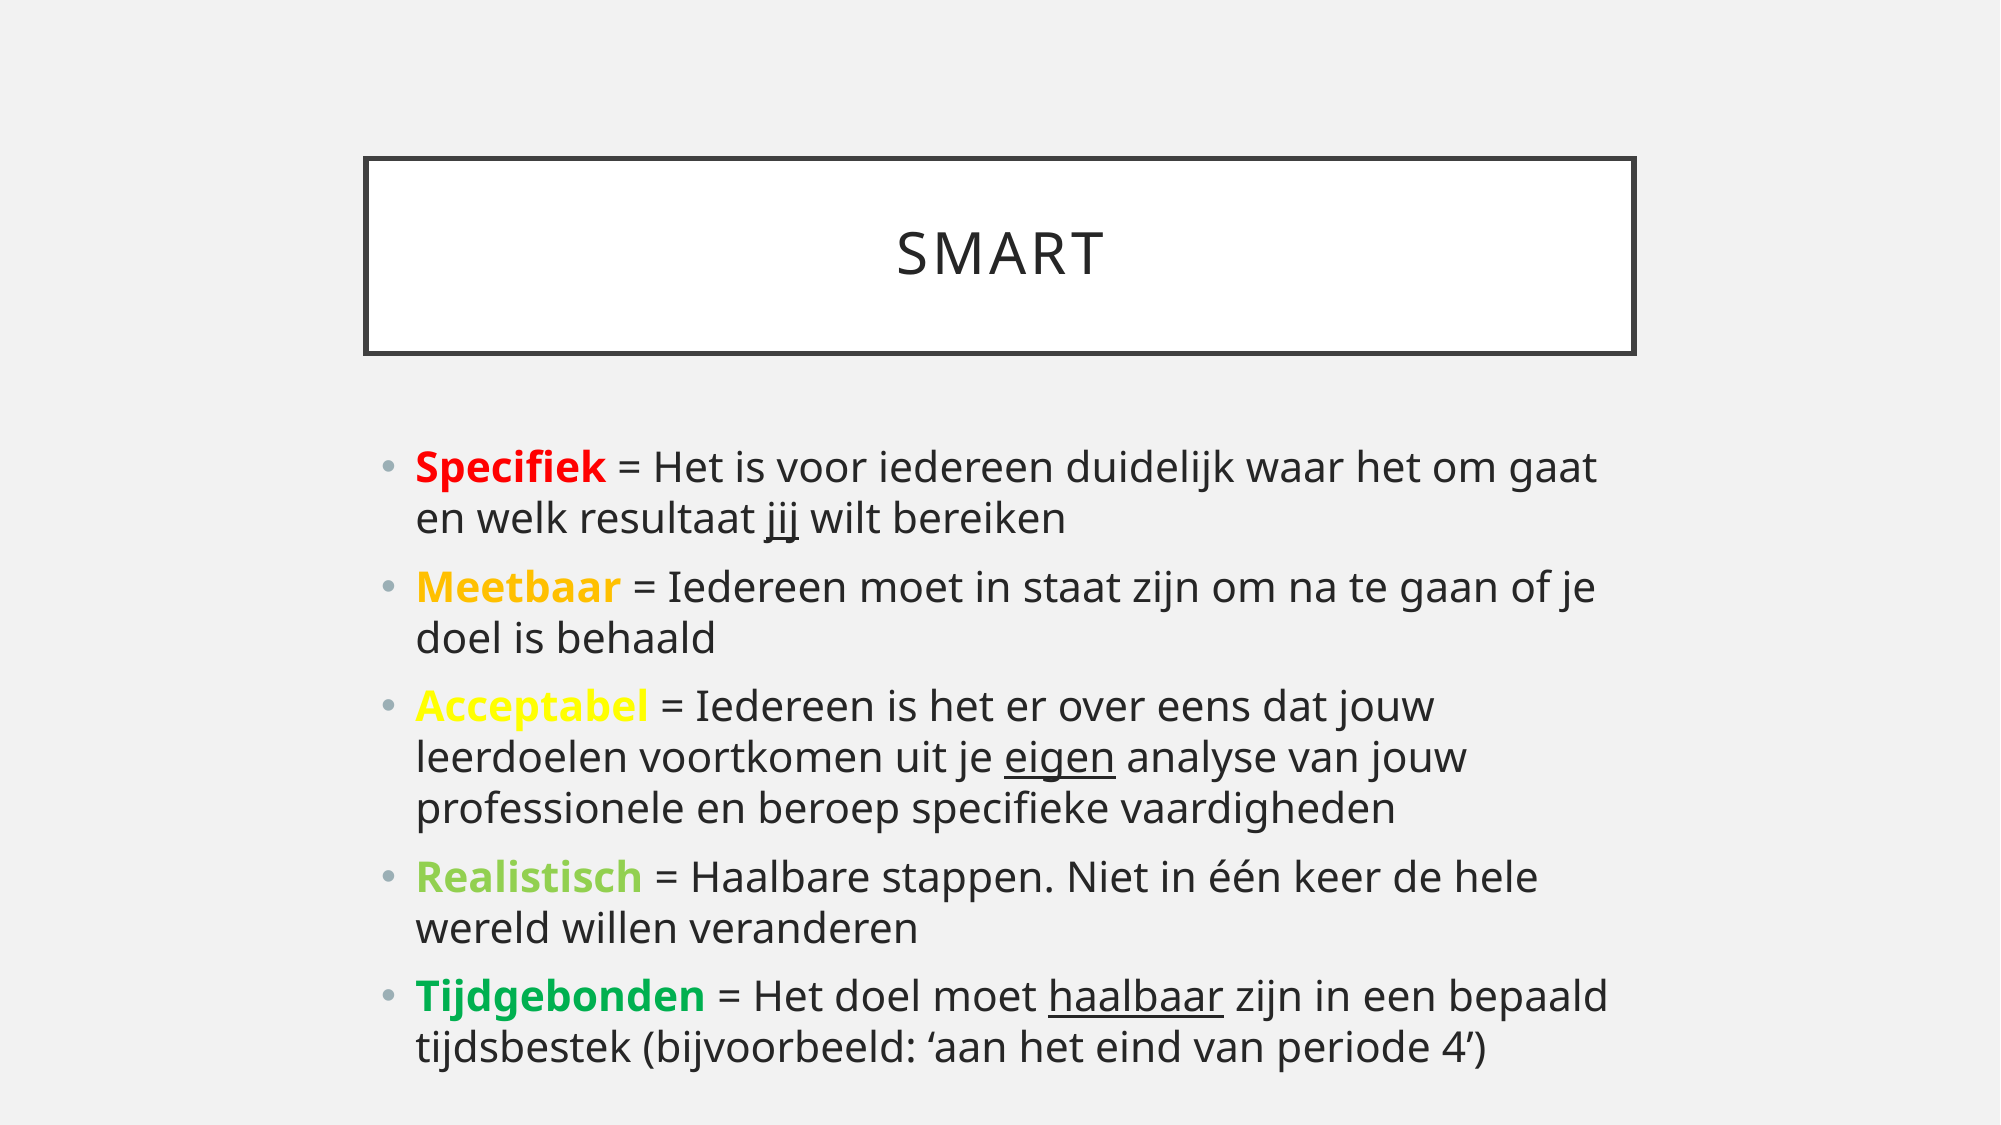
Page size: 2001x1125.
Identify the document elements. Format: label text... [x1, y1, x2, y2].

title smart [363, 156, 1637, 356]
list Specifiek = Het is voor iedereen duidelijk waar het om gaat en welk resultaat jij wilt bereiken Meetbaar = Iedereen moet in staat zijn om na te gaan of je doel is behaald Acceptabel = Iedereen is het er over eens dat jouw leerdoelen voortkomen uit je eigen analyse van jouw professionele en beroep specifieke vaardigheden Realistisch = Haalbare stappen. Niet in één keer de hele wereld willen veranderen Tijdgebonden = Het doel moet haalbaar zijn in een bepaald tijdsbestek (bijvoorbeeld: ‘aan het eind van periode 4’) [366, 432, 1634, 1091]
